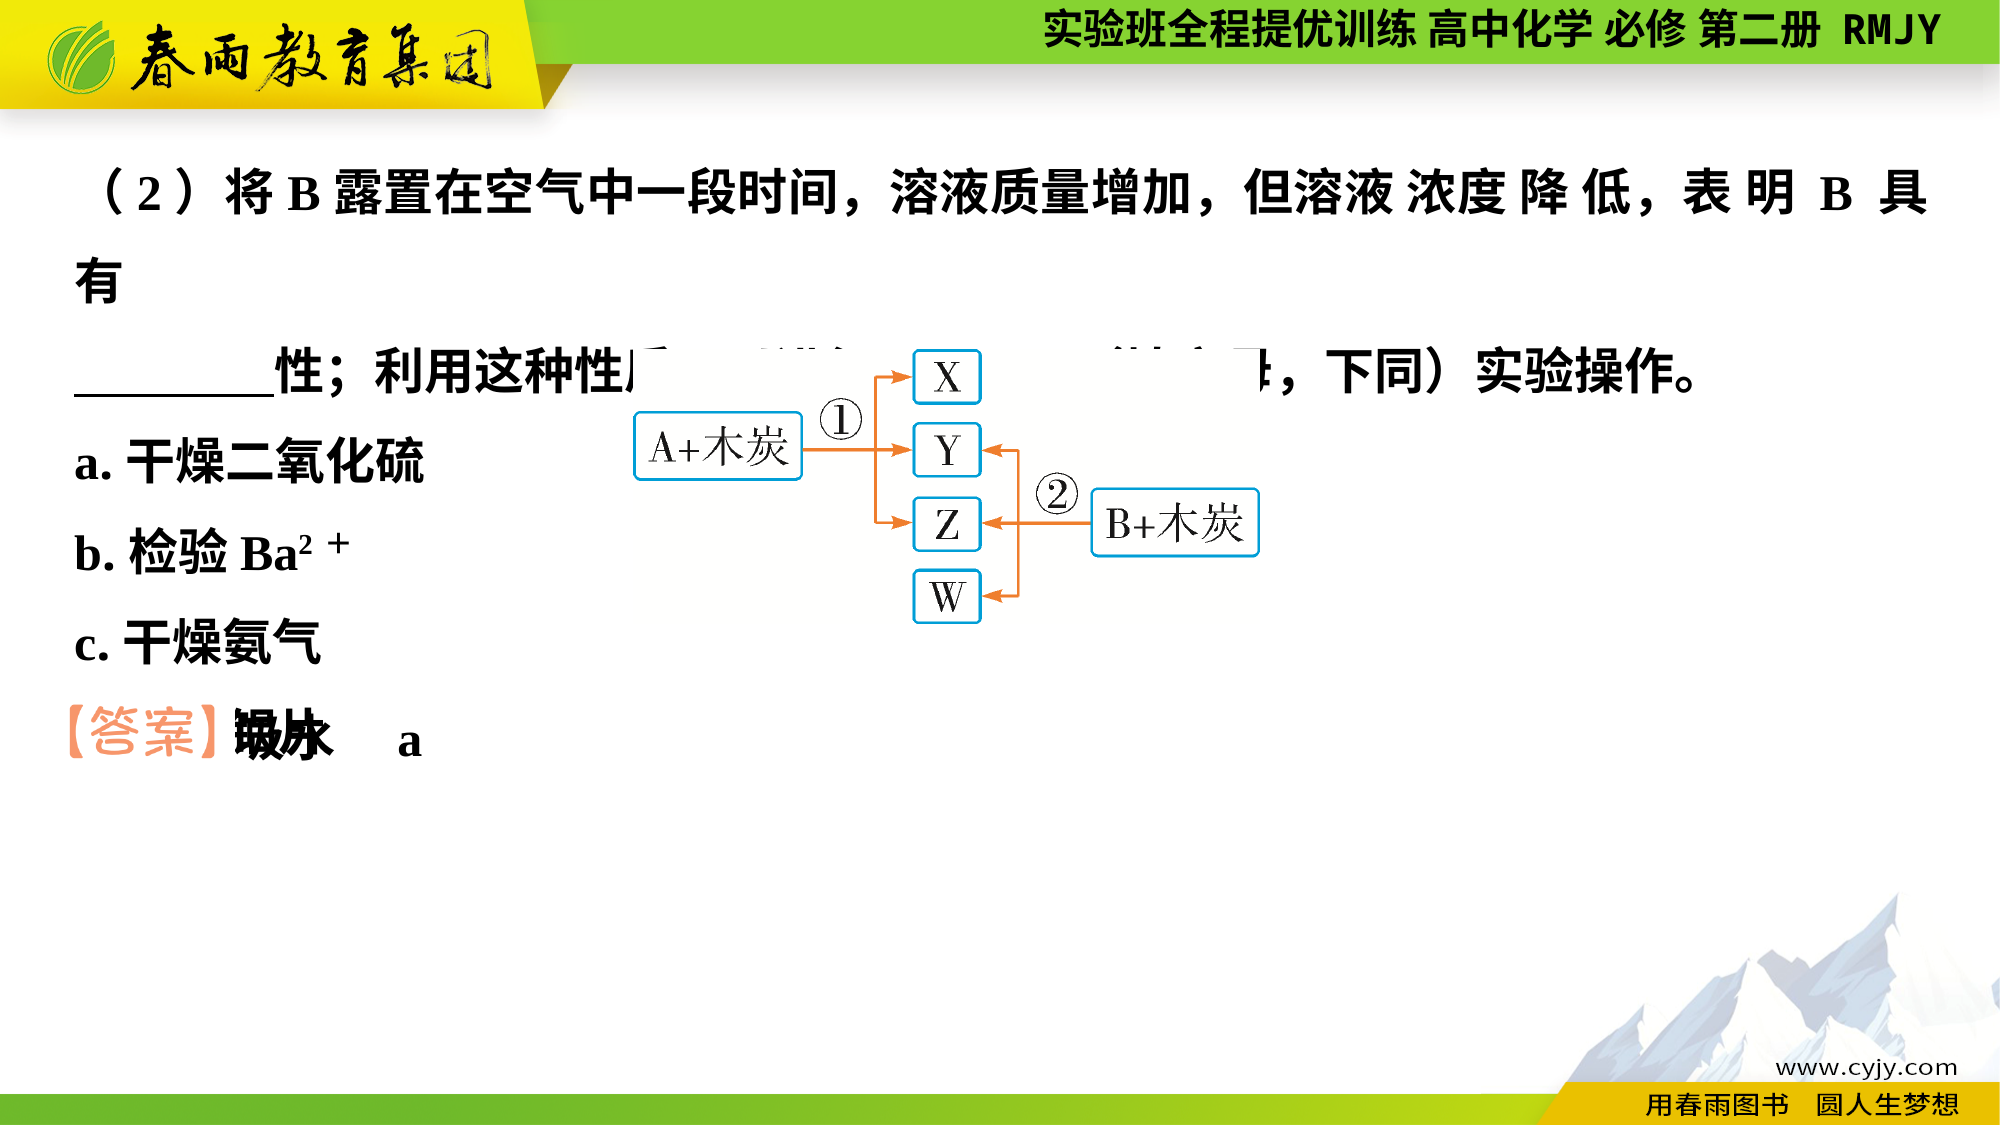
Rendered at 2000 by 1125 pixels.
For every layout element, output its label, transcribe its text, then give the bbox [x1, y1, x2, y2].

list （2）将B露置在空气中一段时间，溶液质量增加，但溶液 浓度 降 低，表 明 B 具 有 性；利用这种性质可以进行 （填字母，下同）实验操作。 a.干燥二氧化硫 b.检验Ba2＋ c.干燥氨气 d.钝化铝片 [59, 122, 1944, 683]
text_box 吸水 a [220, 668, 1944, 774]
picture [0, 0, 2000, 1125]
